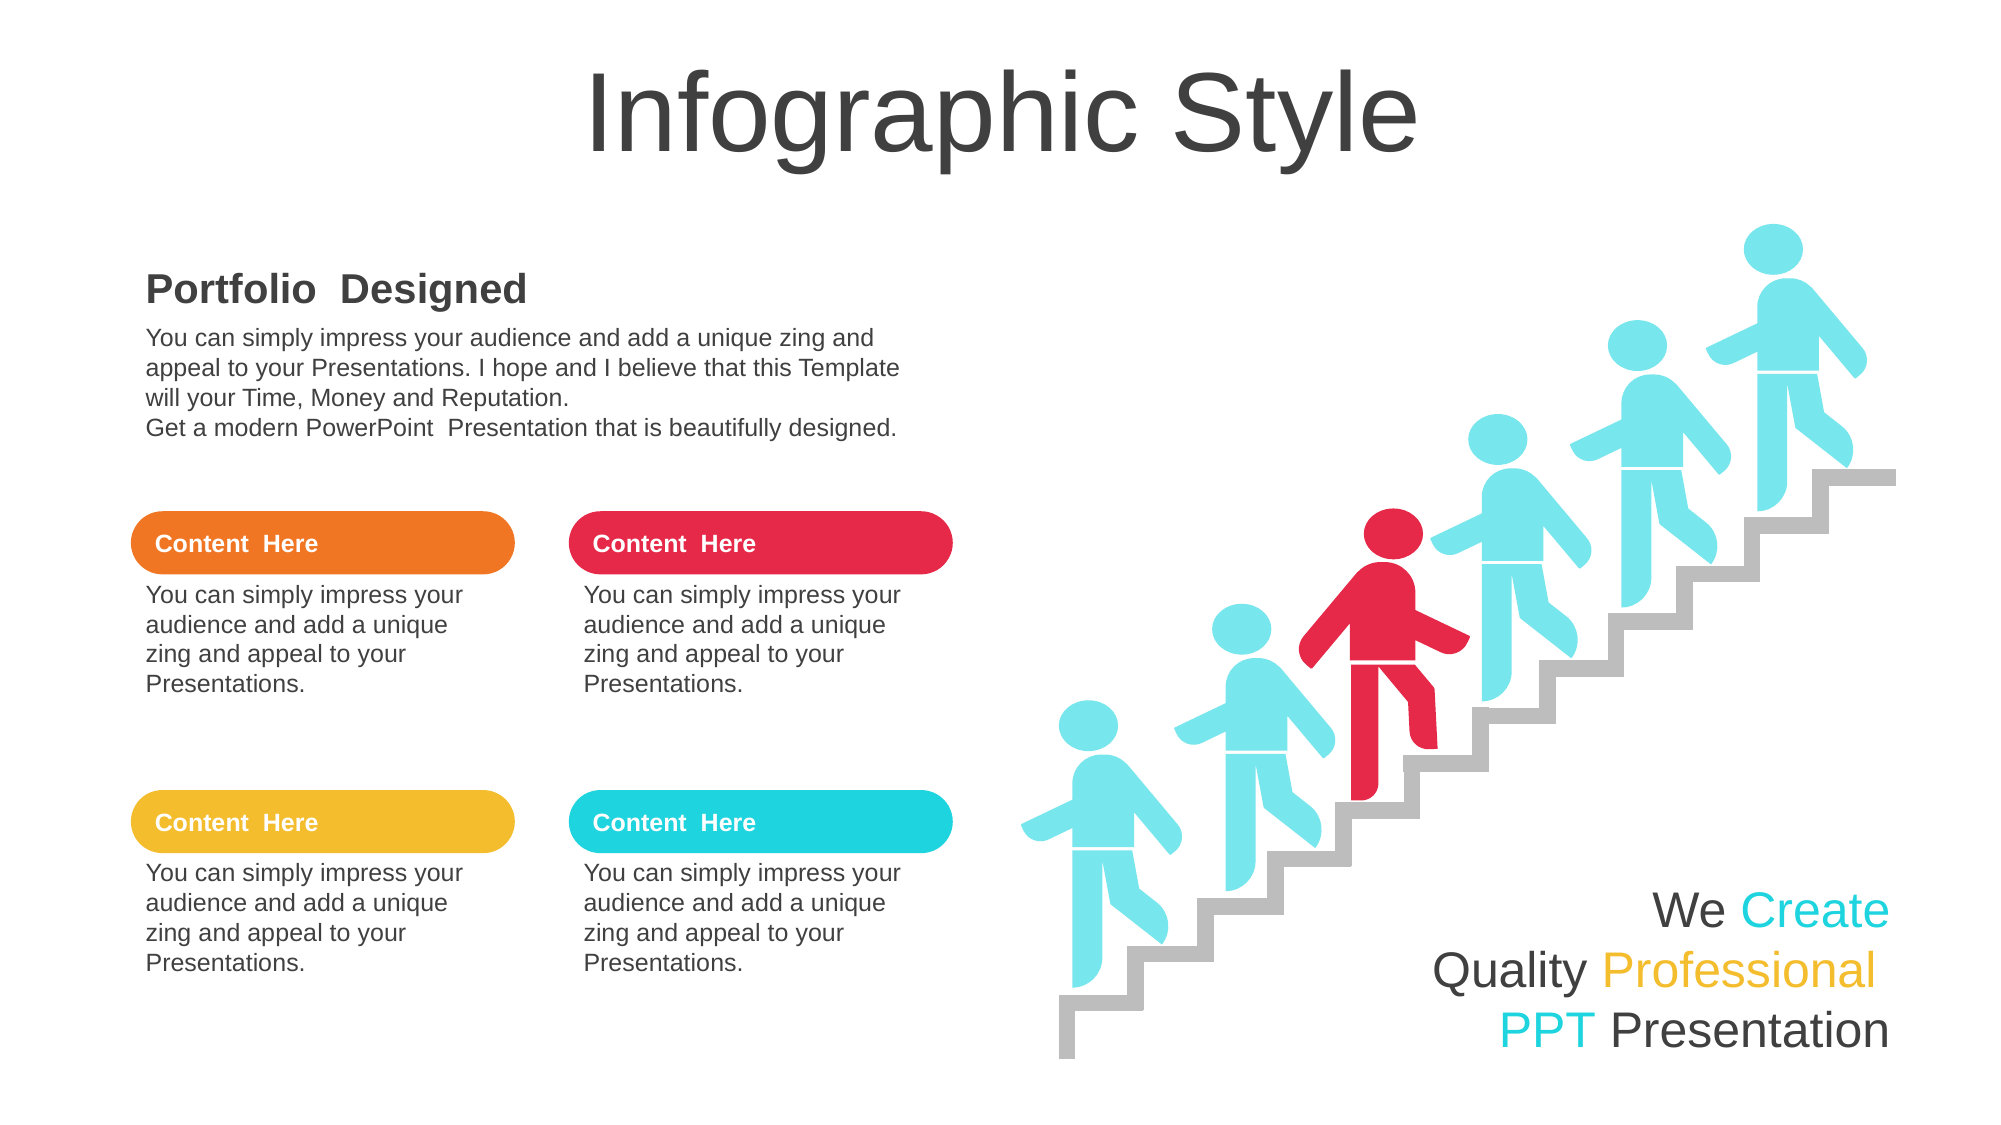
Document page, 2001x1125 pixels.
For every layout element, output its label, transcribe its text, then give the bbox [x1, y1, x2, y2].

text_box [130, 796, 515, 986]
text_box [1020, 223, 1897, 1059]
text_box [568, 517, 953, 708]
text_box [130, 517, 515, 708]
list Infographic Style [53, 55, 1952, 175]
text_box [568, 796, 953, 986]
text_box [130, 255, 951, 451]
